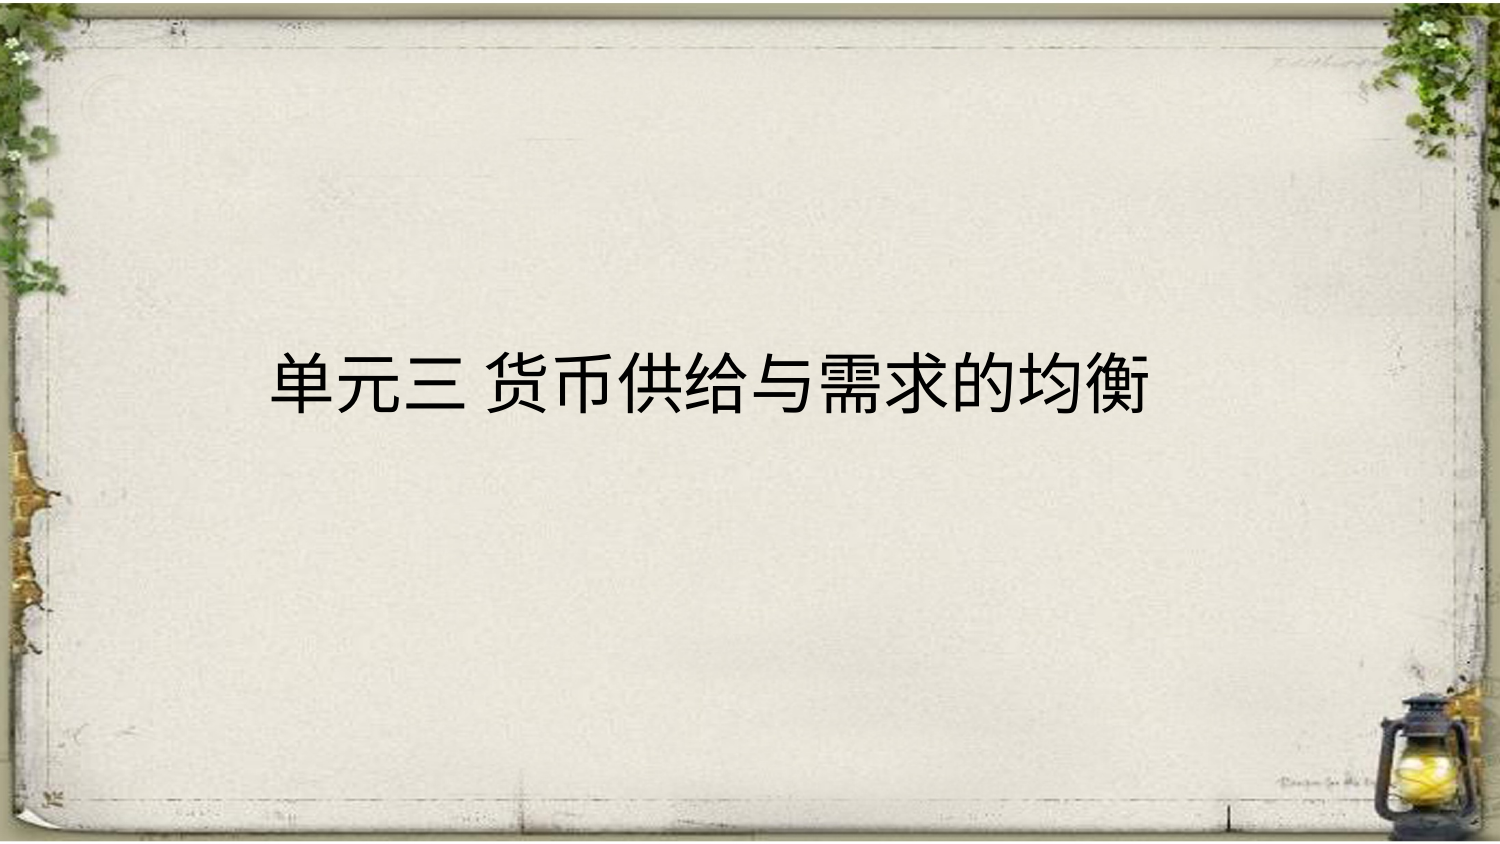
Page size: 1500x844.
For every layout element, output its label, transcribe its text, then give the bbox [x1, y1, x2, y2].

list 单元三 货币供给与需求的均衡 [253, 343, 1500, 844]
picture [0, 0, 1500, 844]
